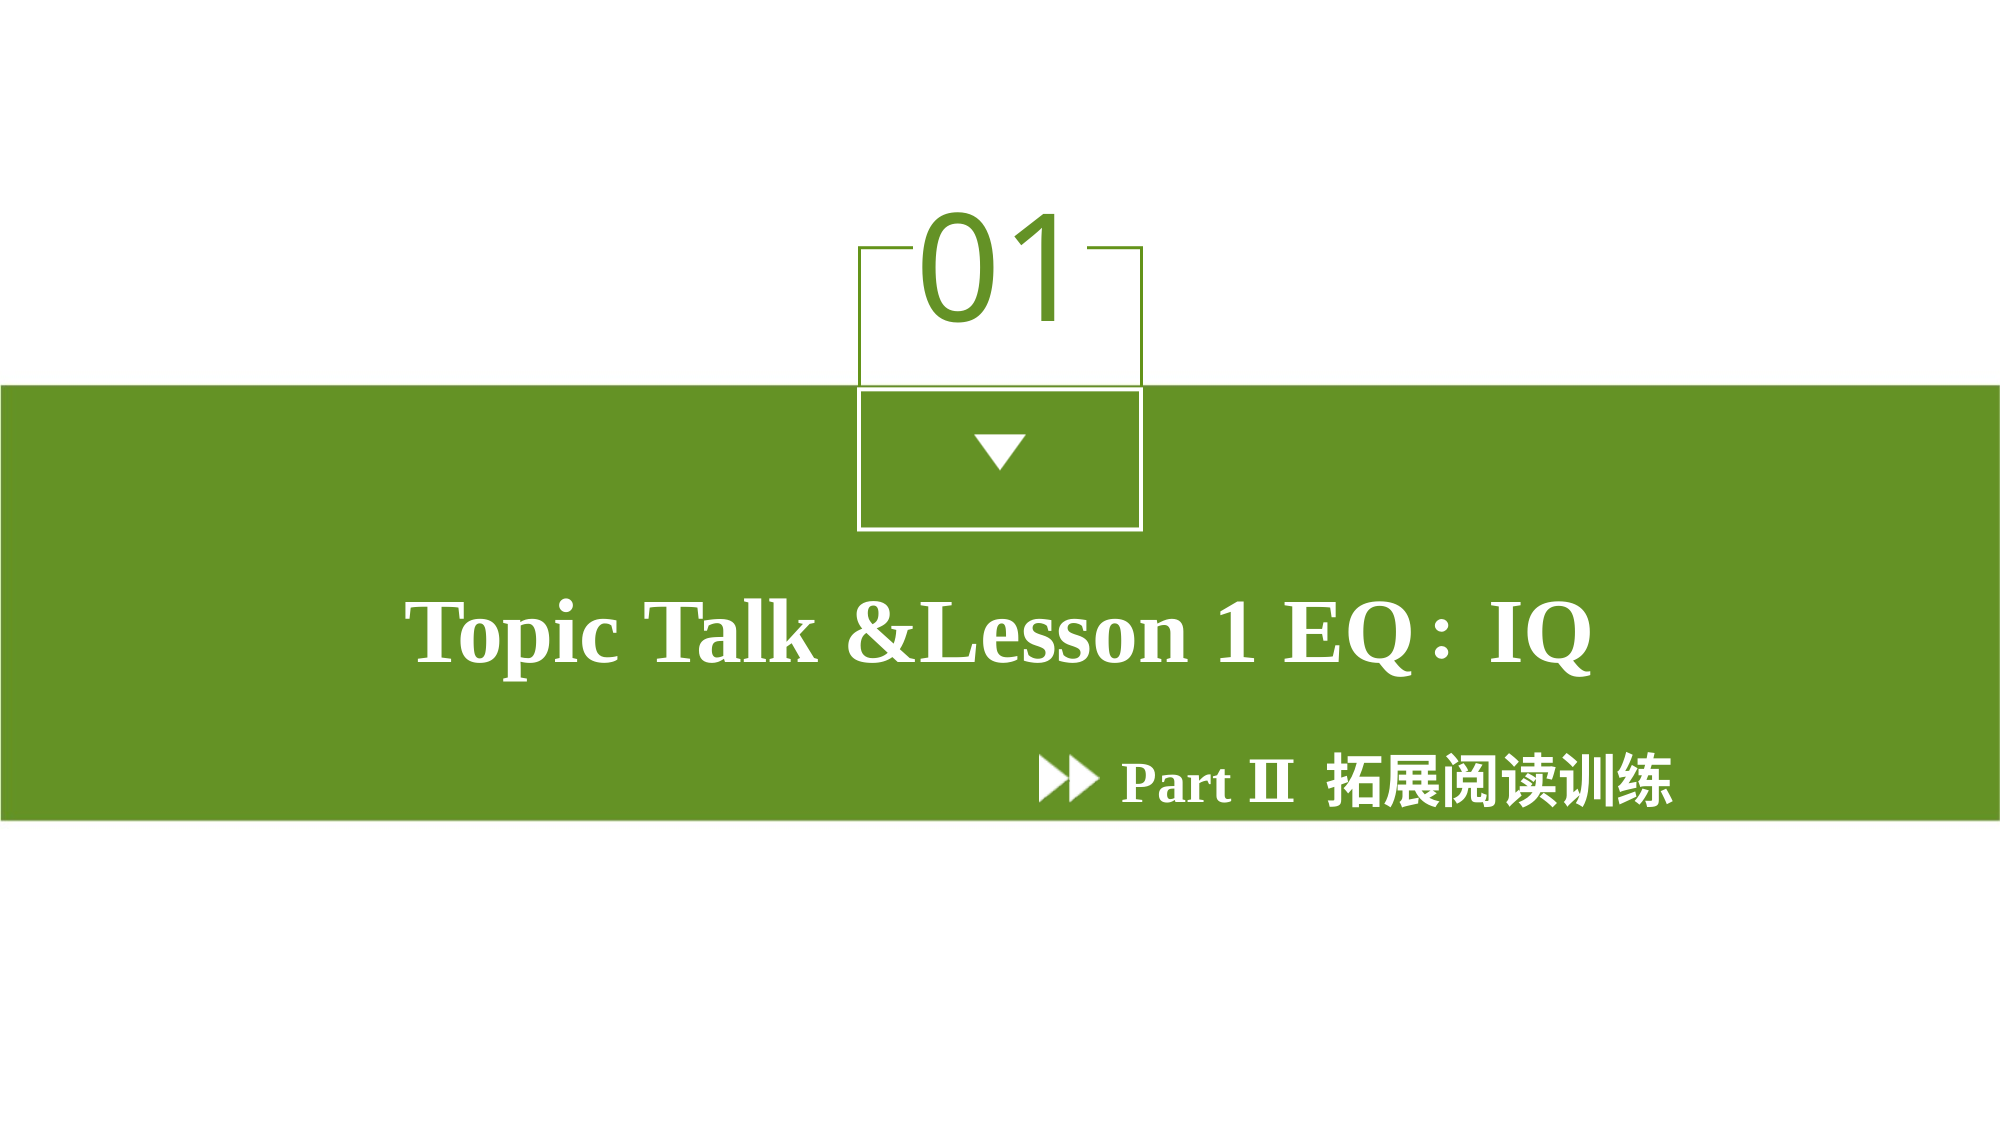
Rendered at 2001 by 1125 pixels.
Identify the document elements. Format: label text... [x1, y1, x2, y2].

text_box Part Ⅱ 拓展阅读训练 [1121, 738, 1997, 821]
text_box 01 [896, 171, 1106, 353]
picture [0, 732, 2000, 1125]
text_box Topic Talk &Lesson 1 EQ∶ IQ [0, 518, 2000, 732]
picture [0, 0, 2000, 518]
